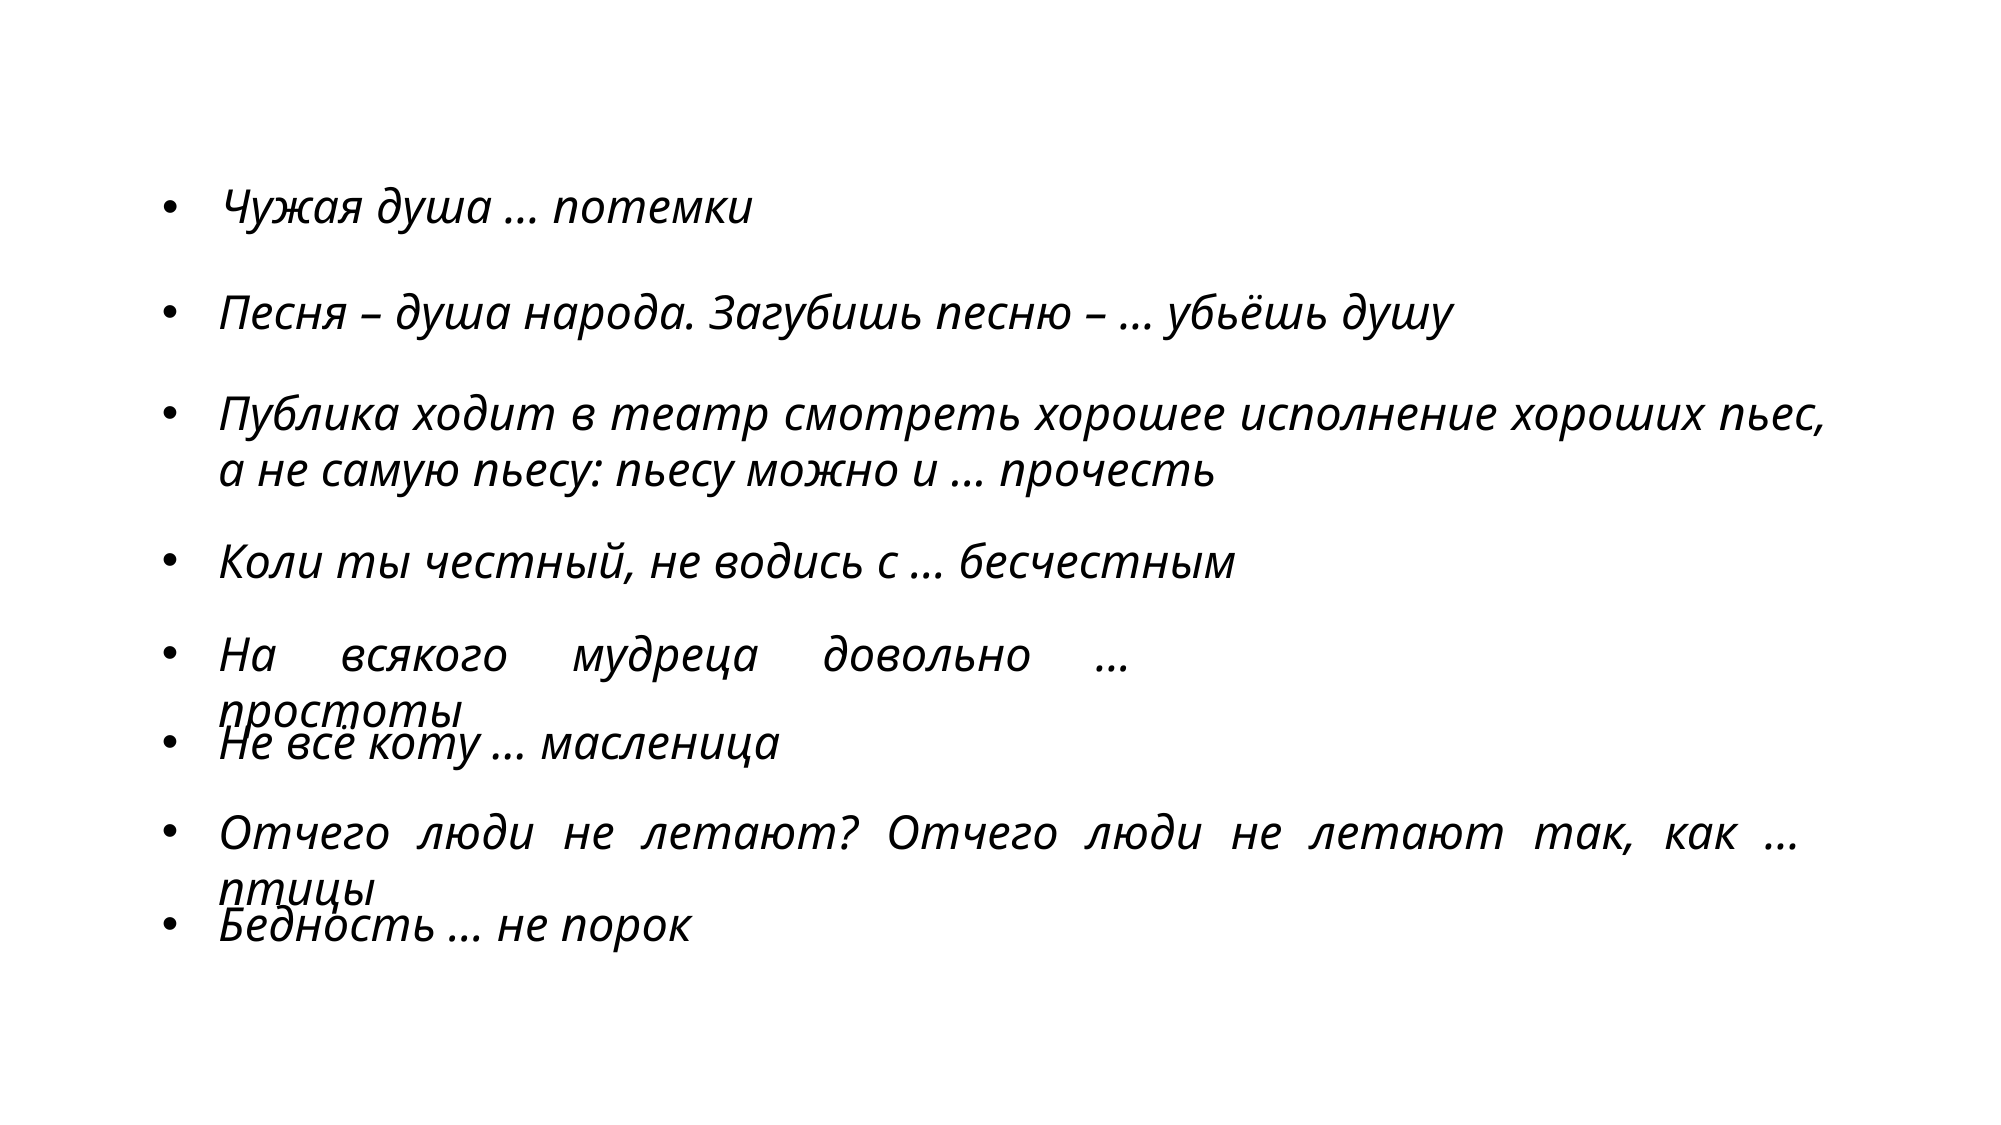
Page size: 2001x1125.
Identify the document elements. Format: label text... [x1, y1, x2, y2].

text_box Публика ходит в театр смотреть хорошее исполнение хороших пьес, а не самую пьесу: пьесу можно и ... прочесть [147, 376, 1844, 504]
text_box Коли ты честный, не водись с … бесчестным [147, 523, 1762, 595]
text_box Бедность … не порок [147, 887, 1818, 959]
text_box Отчего люди не летают? Отчего люди не летают так, как … птицы [147, 794, 1818, 887]
text_box Песня – душа народа. Загубишь песню – ... убьёшь душу [147, 275, 1508, 347]
list Чужая душа ... потемки [147, 176, 1873, 252]
text_box Не всё коту … масленица [147, 705, 1147, 777]
text_box На всякого мудреца довольно ... простоты [147, 616, 1147, 705]
